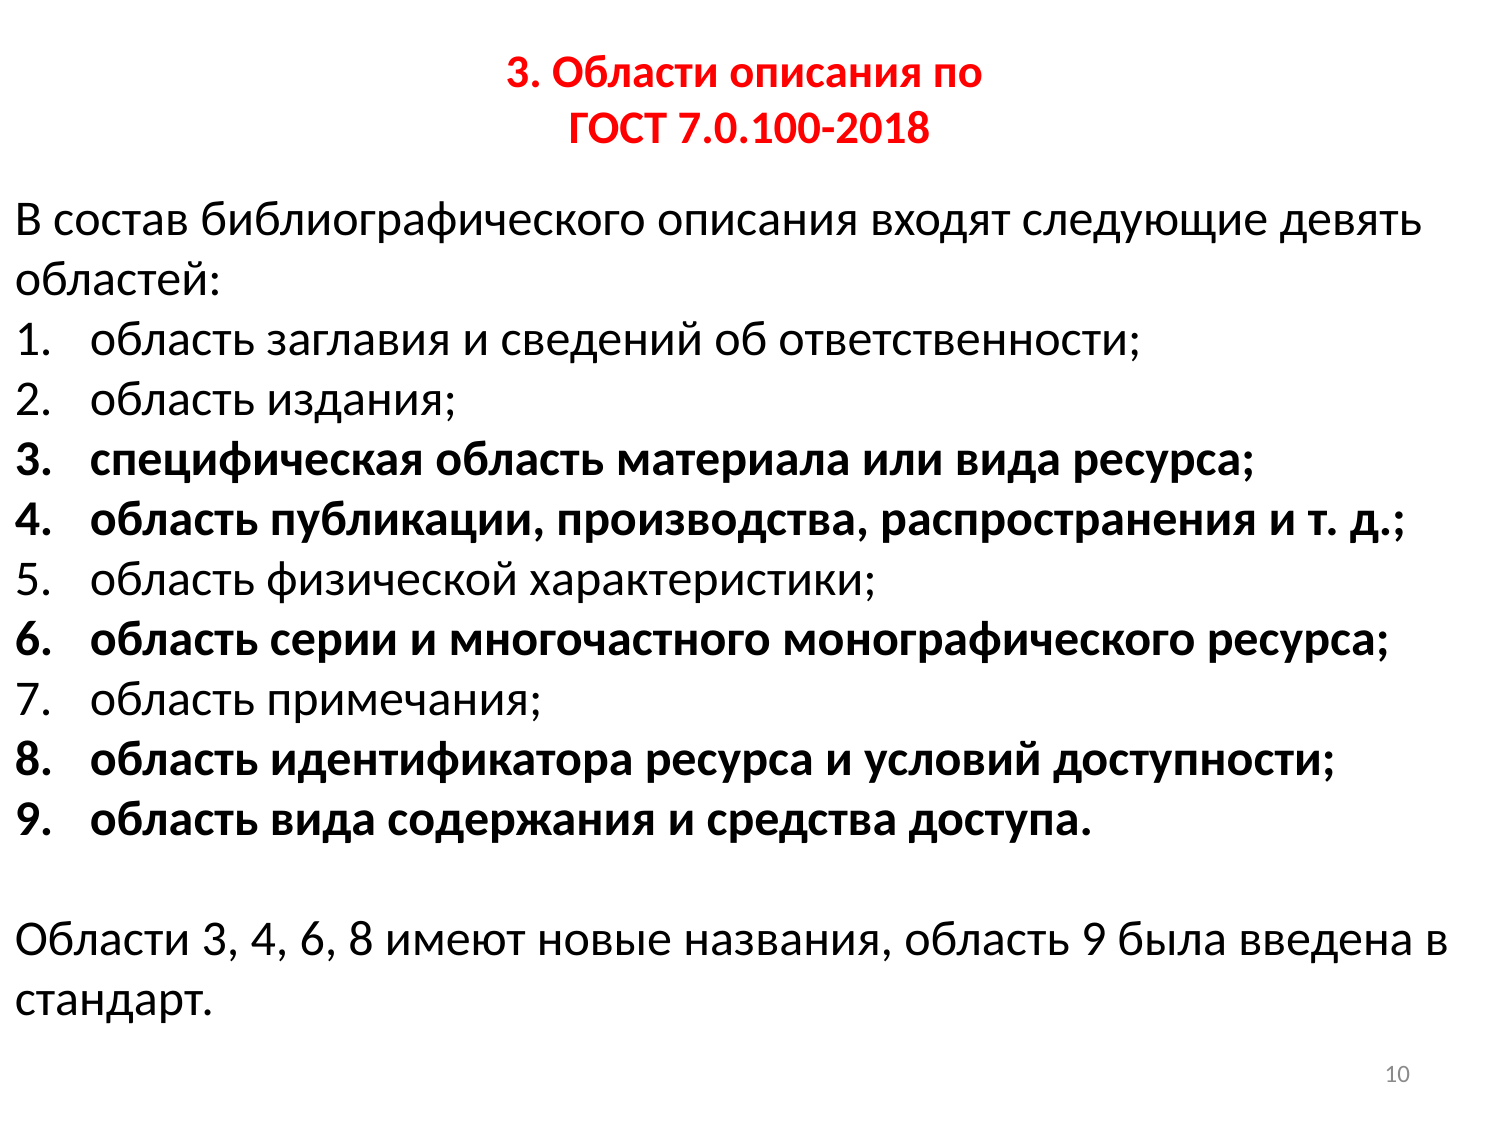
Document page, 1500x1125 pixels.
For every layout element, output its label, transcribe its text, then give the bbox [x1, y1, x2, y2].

title 3. Области описания по ГОСТ 7.0.100-2018 [0, 33, 1500, 161]
slide_number 10 [1074, 1042, 1425, 1103]
text_box В состав библиографического описания входят следующие девять областей: область заглавия и сведений об ответственности; область издания; специфическая область материала или вида ресурса; область публикации, производства, распространения и т. д.; область физической характеристики; область серии и многочастного монографического ресурса; область примечания; область идентификатора ресурса и условий доступности; область вида содержания и средства доступа. Области 3, 4, 6, 8 имеют новые названия, область 9 была введена в стандарт. [0, 178, 1483, 1033]
